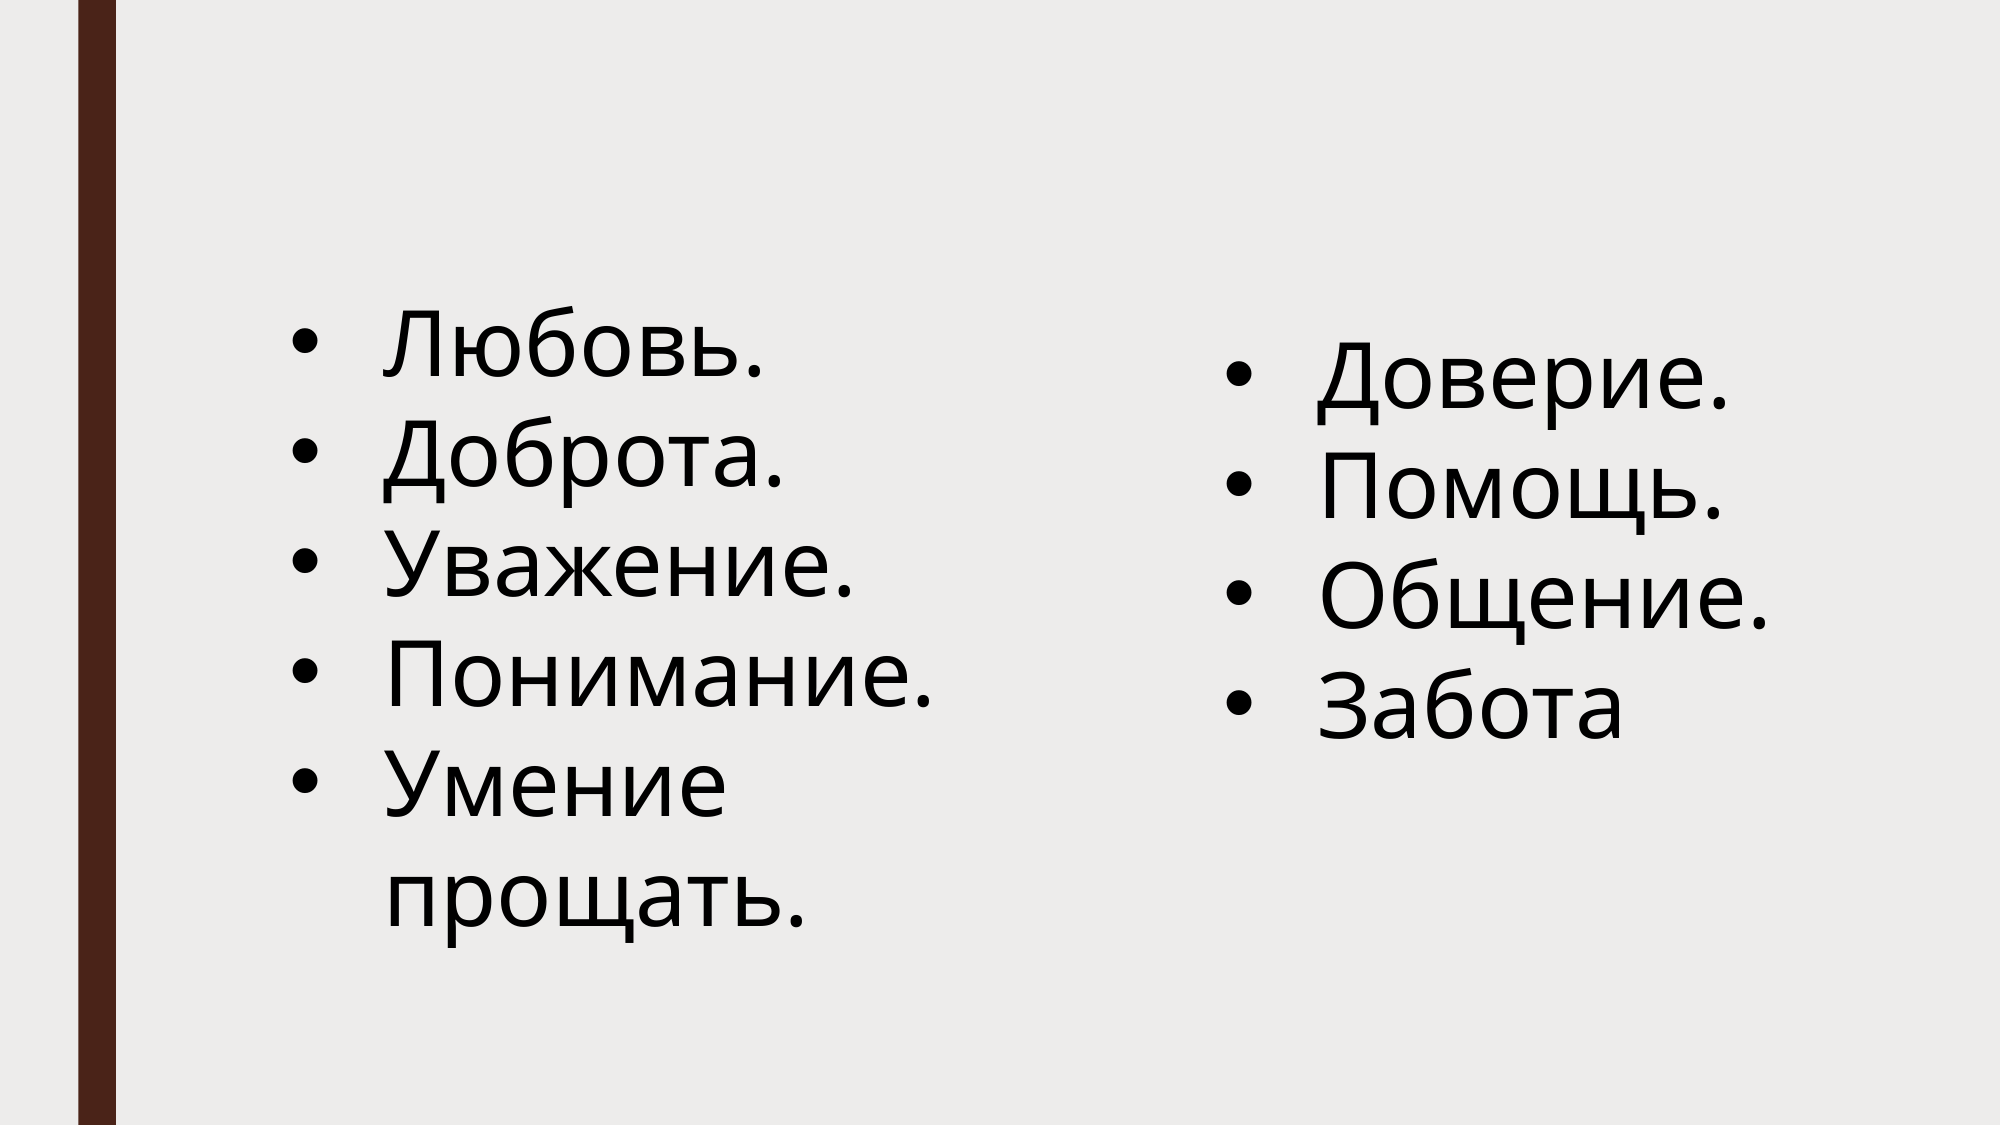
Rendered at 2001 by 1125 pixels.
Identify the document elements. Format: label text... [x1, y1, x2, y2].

text_box Любовь. Доброта. Уважение. Понимание. Умение прощать. [274, 277, 1092, 952]
text_box Доверие. Помощь. Общение. Забота [1208, 309, 1827, 810]
